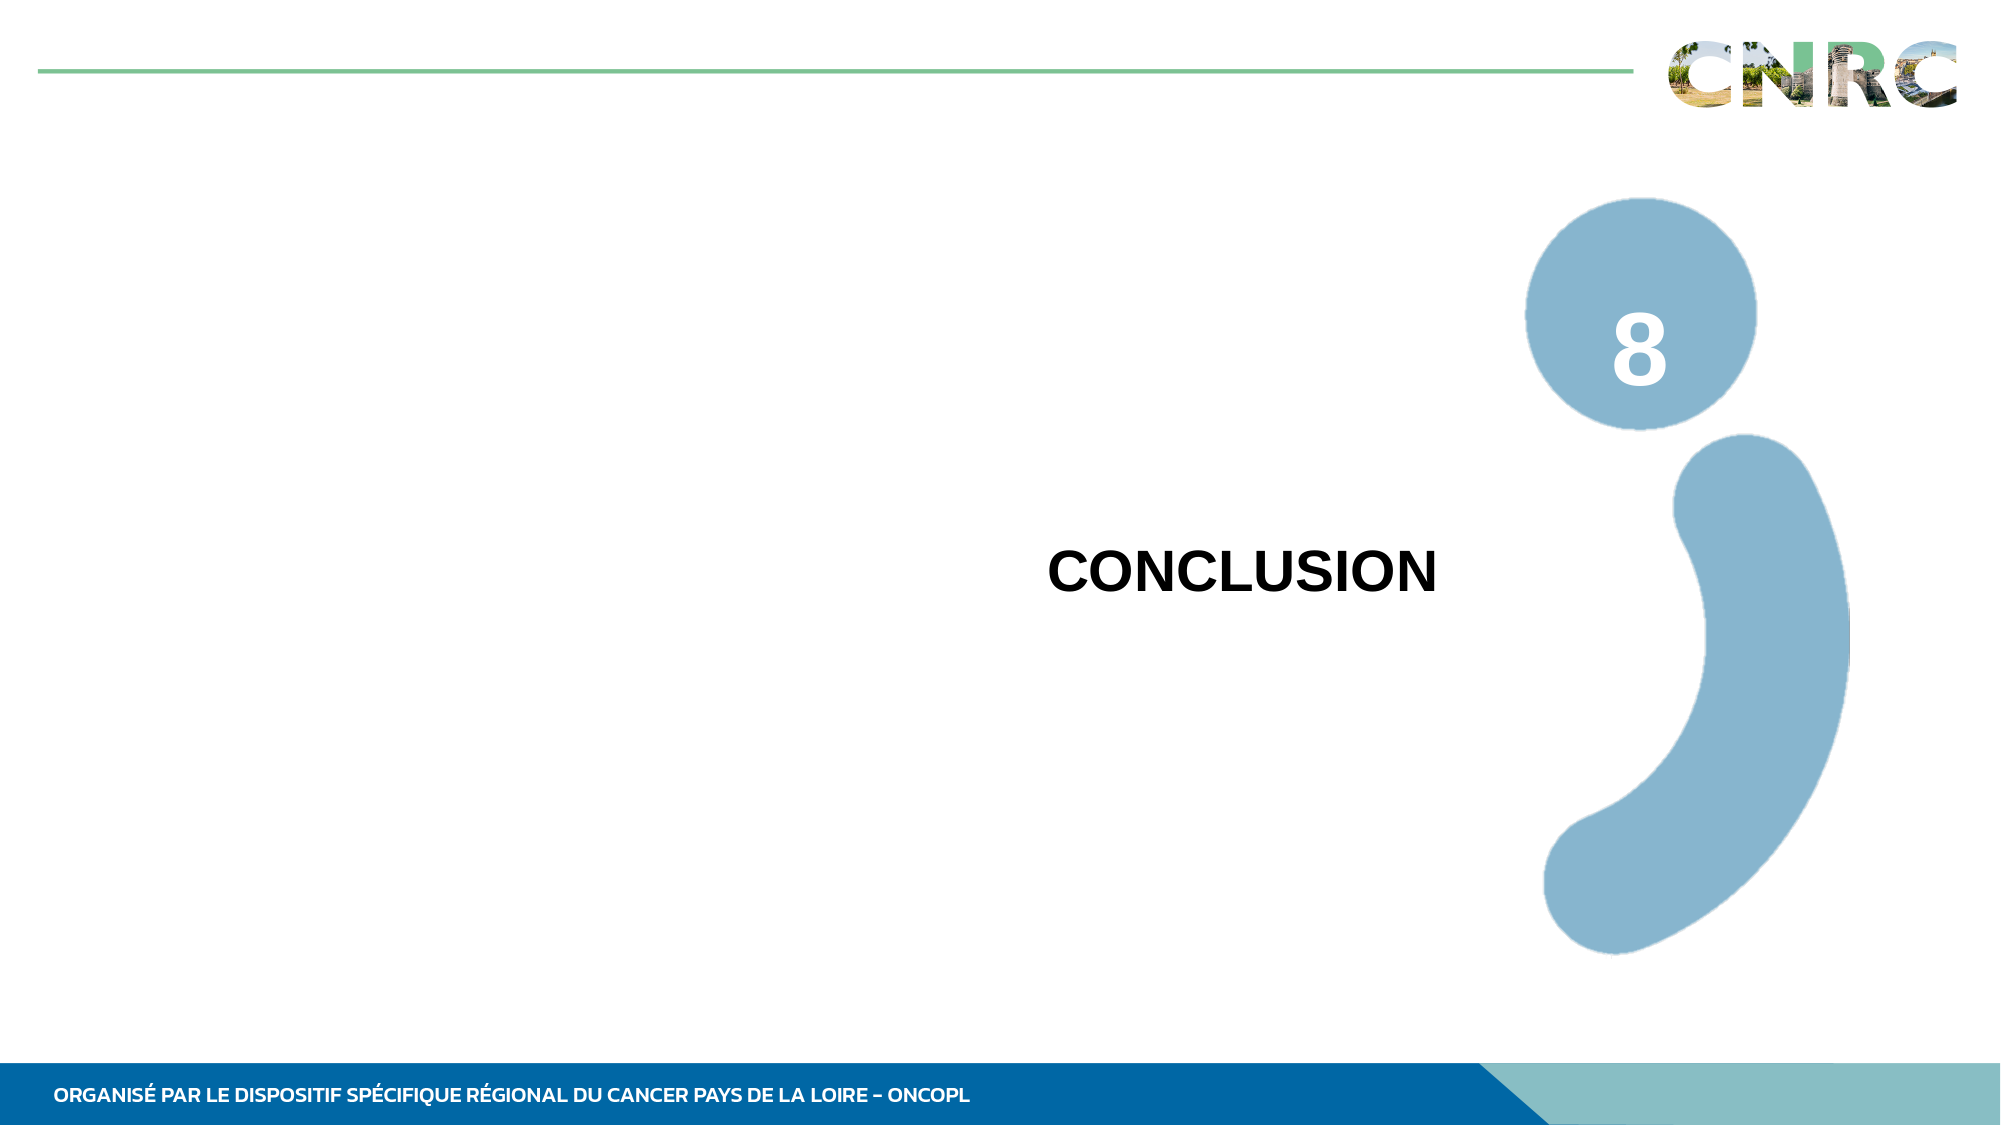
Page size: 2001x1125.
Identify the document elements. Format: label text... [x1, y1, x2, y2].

list Conclusion [172, 533, 1454, 958]
picture [0, 0, 2001, 1125]
list 8 [1570, 288, 1711, 417]
